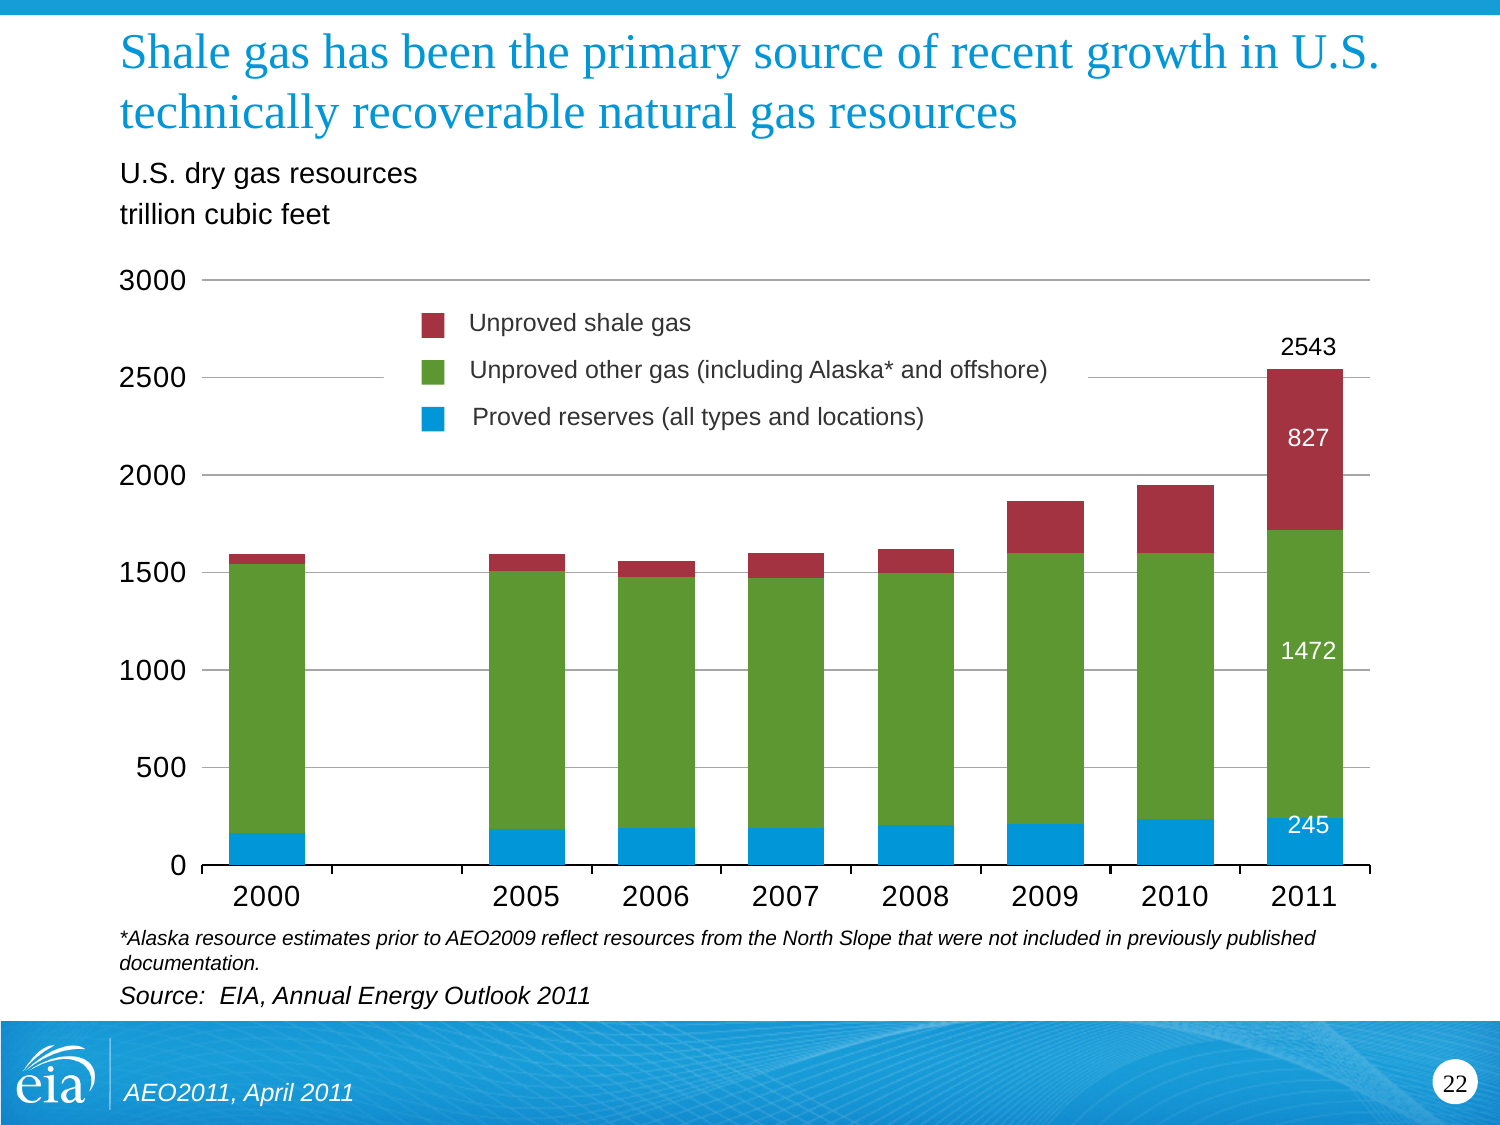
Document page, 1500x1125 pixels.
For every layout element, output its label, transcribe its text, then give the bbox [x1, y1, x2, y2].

footer AEO2011, April 2011 [109, 1048, 571, 1114]
picture [2, 1021, 1500, 1125]
list U.S. dry gas resources trillion cubic feet [104, 146, 761, 238]
chart [92, 249, 1397, 927]
title Shale gas has been the primary source of recent growth in U.S. technically recoverable natural gas resources [105, 11, 1425, 140]
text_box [383, 290, 1089, 466]
list *Alaska resource estimates prior to AEO2009 reflect resources from the North Slope that were not included in previously published documentation. Source: EIA, Annual Energy Outlook 2011 [104, 976, 1408, 1018]
slide_number 22 [1424, 1052, 1487, 1113]
